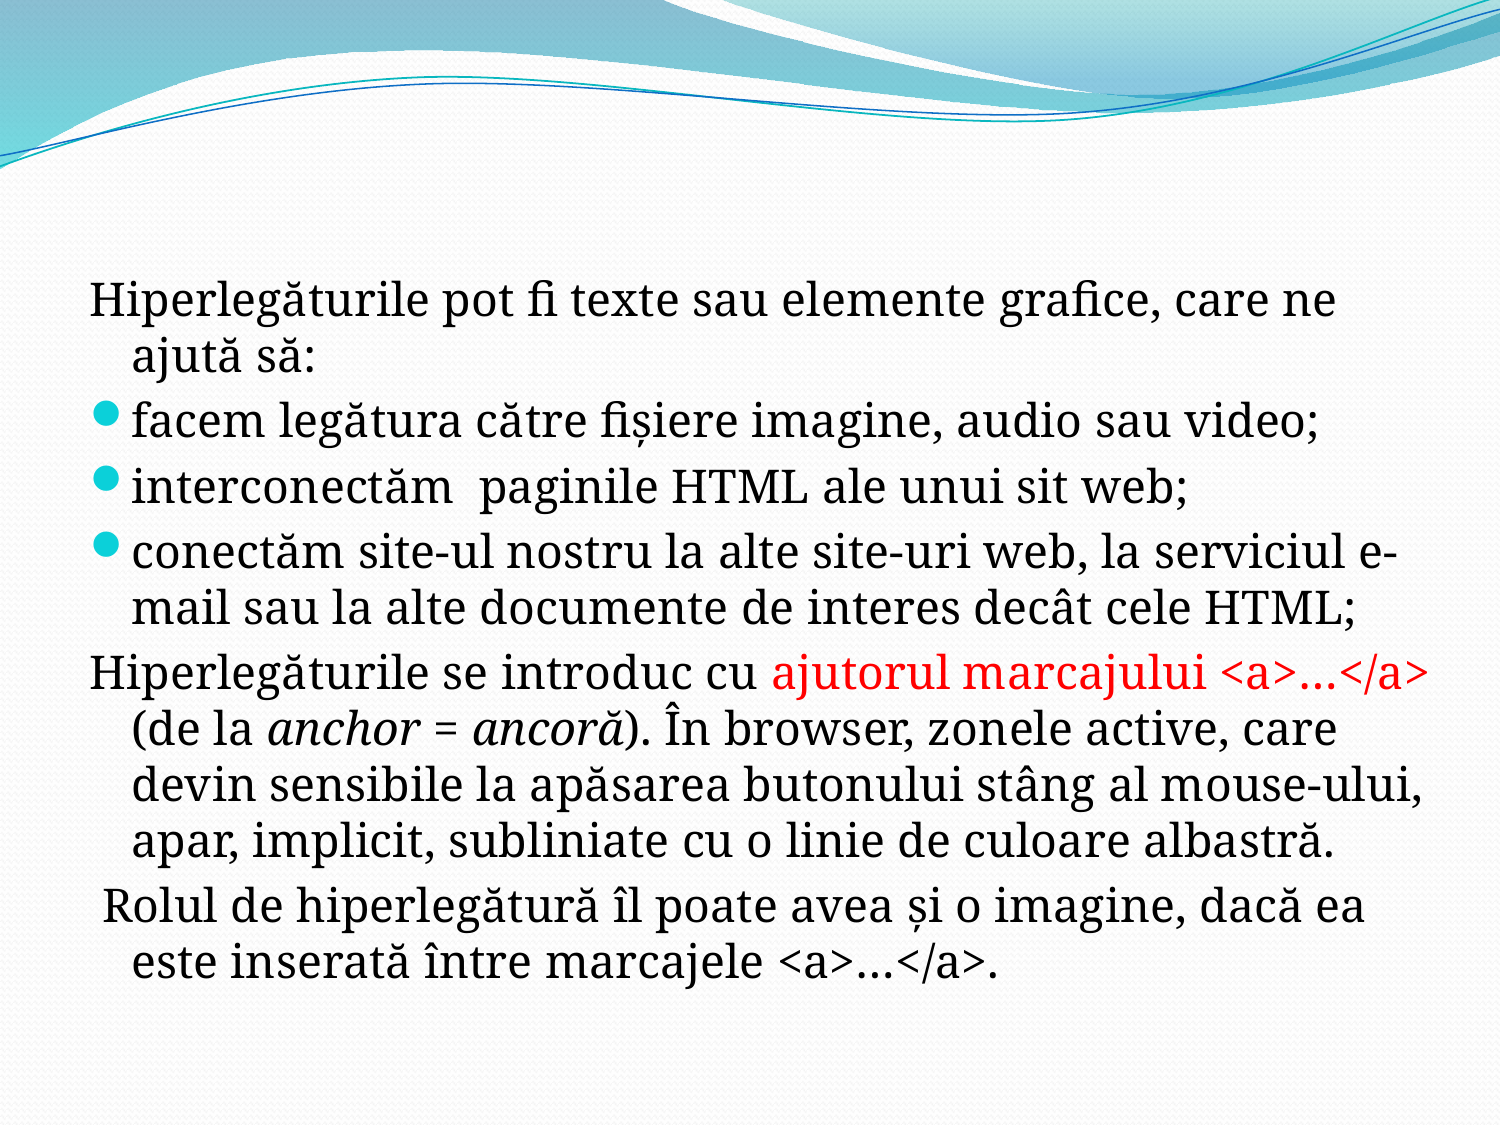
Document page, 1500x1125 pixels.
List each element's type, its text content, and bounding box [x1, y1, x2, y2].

list Hiperlegăturile pot fi texte sau elemente grafice, care ne ajută să: facem legătura către fișiere imagine, audio sau video; interconectăm paginile HTML ale unui sit web; conectăm site-ul nostru la alte site-uri web, la serviciul e-mail sau la alte documente de interes decât cele HTML; Hiperlegăturile se introduc cu ajutorul marcajului <a>…</a> (de la anchor = ancoră). În browser, zonele active, care devin sensibile la apăsarea butonului stâng al mouse-ului, apar, implicit, subliniate cu o linie de culoare albastră. Rolul de hiperlegătură îl poate avea și o imagine, dacă ea este inserată între marcajele <a>…</a>. [75, 262, 1454, 1043]
